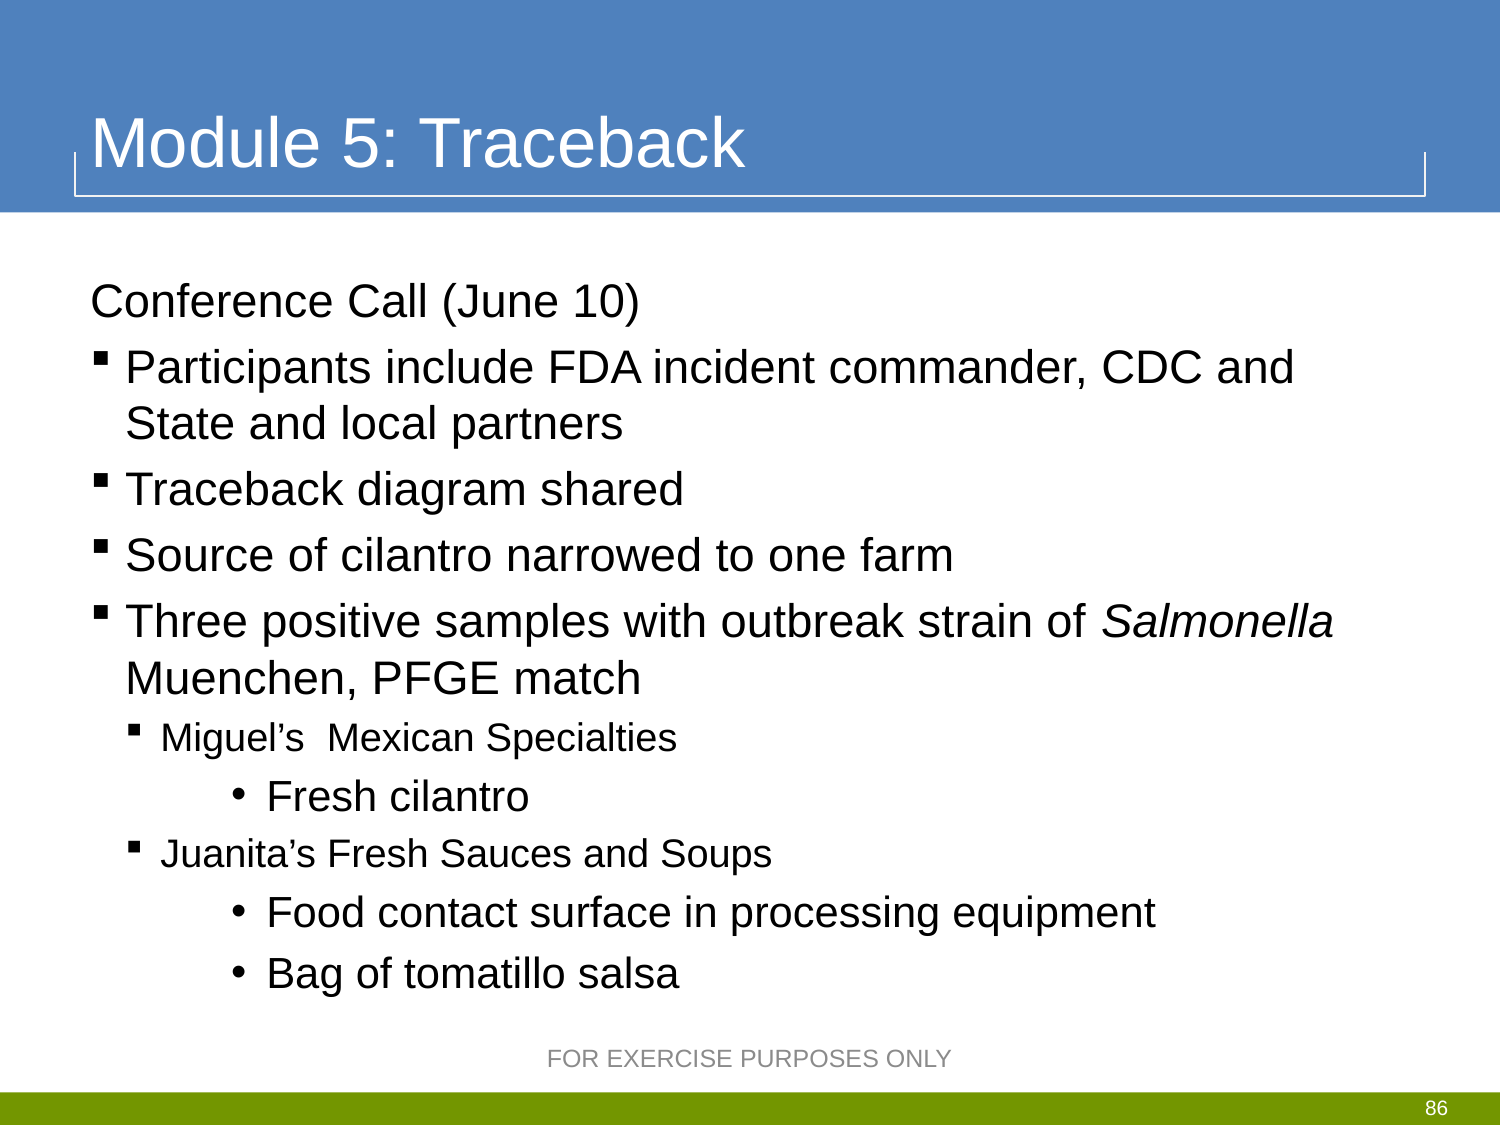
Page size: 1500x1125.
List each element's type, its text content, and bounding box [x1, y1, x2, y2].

title Module 5: Traceback [74, 44, 1426, 233]
list Conference Call (June 10) Participants include FDA incident commander, CDC and State and local partners Traceback diagram shared Source of cilantro narrowed to one farm Three positive samples with outbreak strain of Salmonella Muenchen, PFGE match Miguel’s Mexican Specialties Fresh cilantro Juanita’s Fresh Sauces and Soups Food contact surface in processing equipment Bag of tomatillo salsa [74, 262, 1426, 1006]
footer FOR EXERCISE PURPOSES ONLY [512, 1042, 988, 1103]
